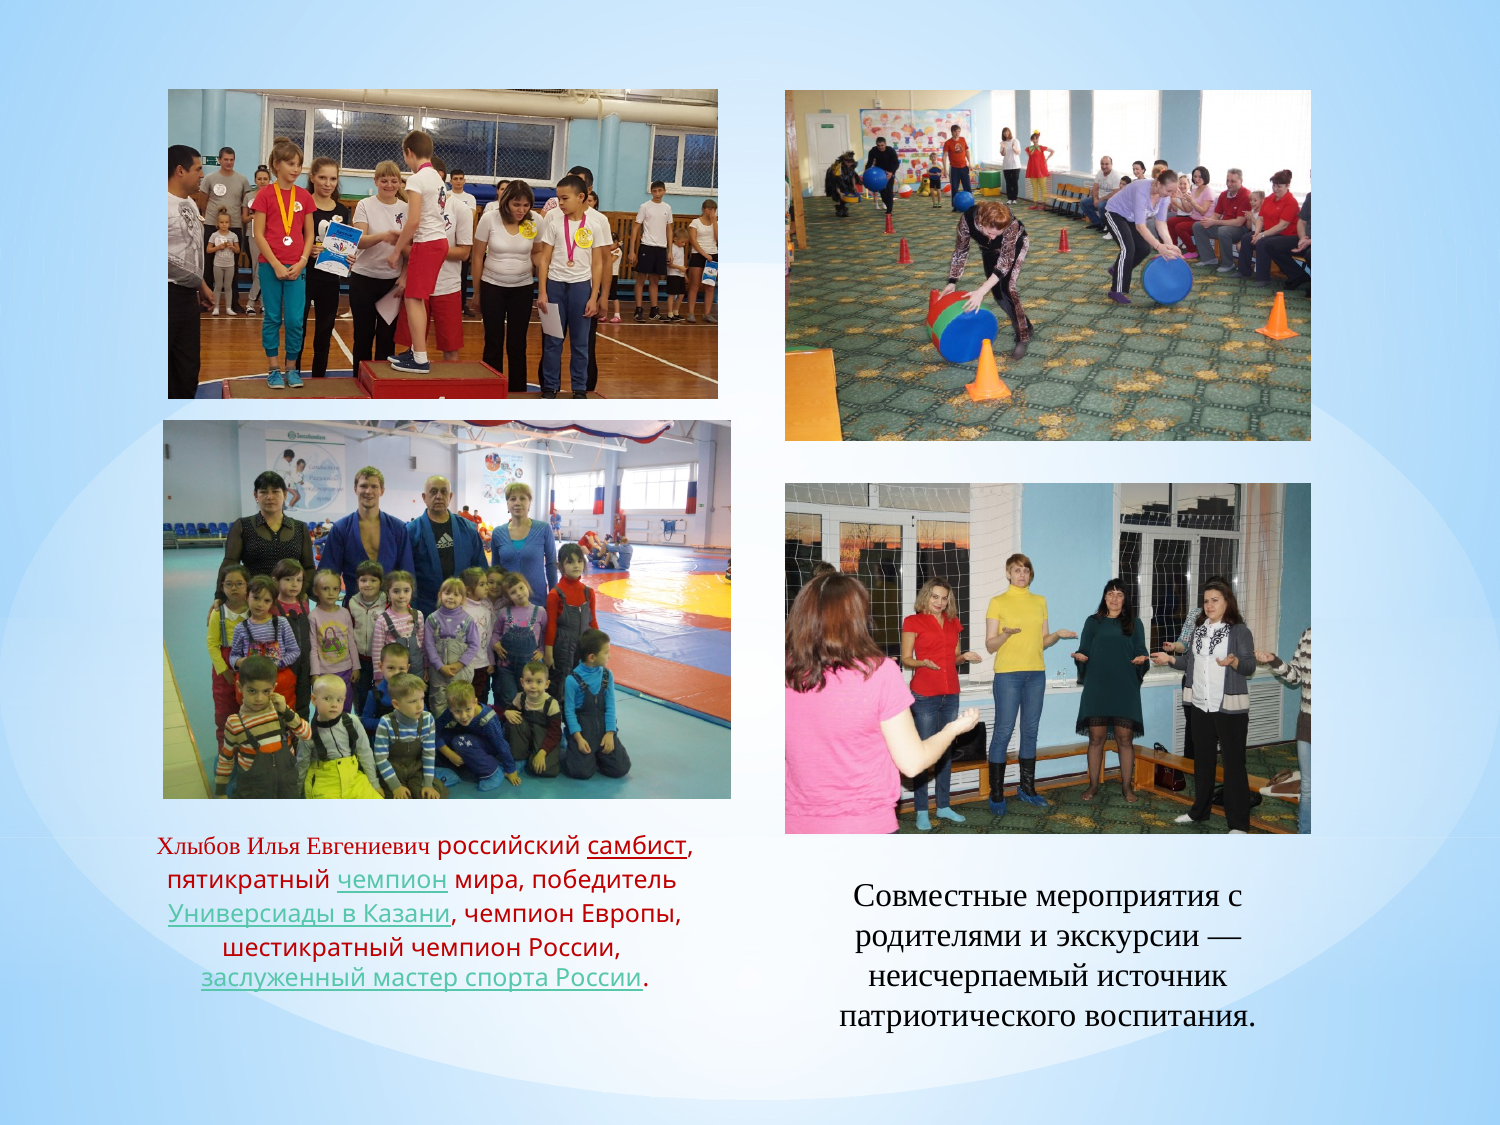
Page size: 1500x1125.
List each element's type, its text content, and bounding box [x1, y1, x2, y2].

picture [785, 483, 1312, 834]
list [168, 89, 718, 400]
title Совместные мероприятия с родителями и экскурсии — неисчерпаемый источник патриотического воспитания. [791, 866, 1305, 1054]
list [785, 90, 1312, 441]
picture [163, 420, 731, 799]
text_box Хлыбов Илья Евгениевич российский самбист, пятикратный чемпион мира, победитель Универсиады в Казани, чемпион Европы, шестикратный чемпион России, заслуженный мастер спорта России. [135, 822, 715, 1004]
